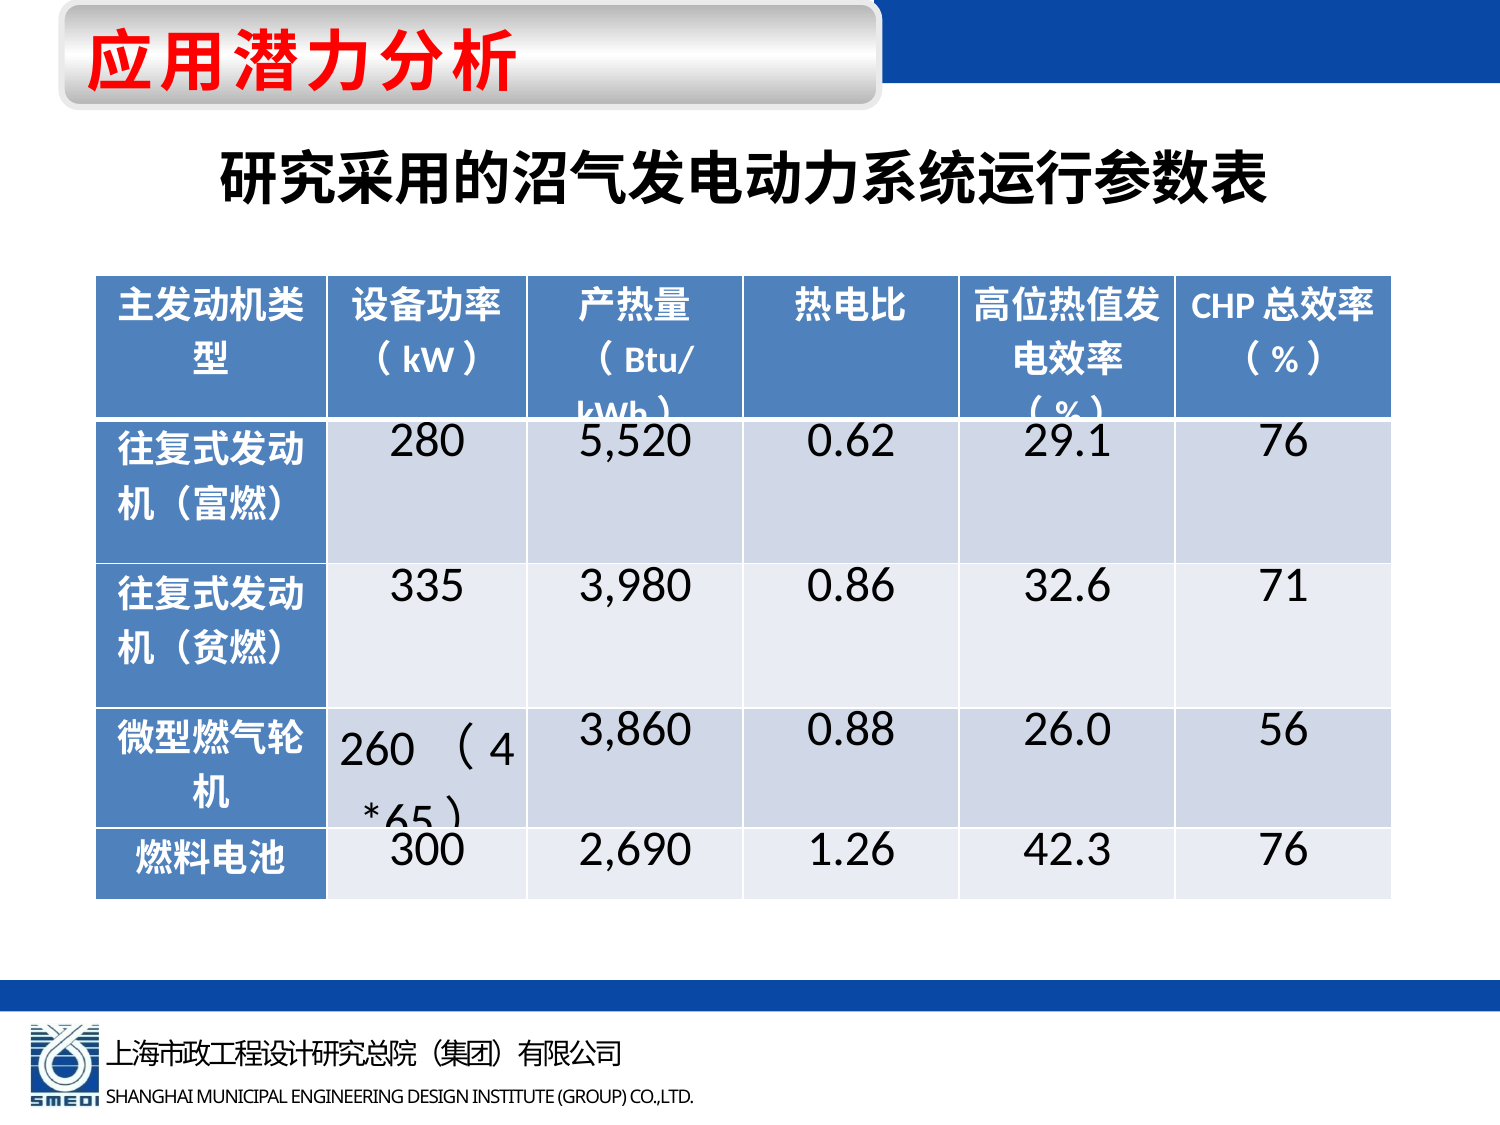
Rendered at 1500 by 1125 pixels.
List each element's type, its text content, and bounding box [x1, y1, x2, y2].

table_cell 3,980 [528, 564, 742, 707]
table_cell 5,520 [528, 422, 742, 563]
text_box 研究采用的沼气发电动力系统运行参数表 [205, 133, 1315, 219]
table_cell 280 [328, 422, 526, 563]
picture [30, 1023, 100, 1108]
table_cell 0.62 [744, 422, 958, 563]
table_cell 76 [1176, 422, 1391, 563]
table_cell 0.86 [744, 564, 958, 707]
table_cell 燃料电池 [96, 829, 326, 899]
table_cell 26.0 [960, 709, 1174, 827]
text_box 应用潜力分析 [72, 11, 896, 106]
table_header CHP总效率（%） [1176, 276, 1391, 417]
table_cell 0.88 [744, 709, 958, 827]
table_cell 29.1 [960, 422, 1174, 563]
table_cell 76 [1176, 829, 1391, 899]
table_cell 32.6 [960, 564, 1174, 707]
table_cell 2,690 [528, 829, 742, 899]
table_cell 往复式发动机（富燃） [96, 422, 326, 563]
text_box [61, 1, 877, 106]
table_cell 300 [328, 829, 526, 899]
table_cell 335 [328, 564, 526, 707]
table_cell 3,860 [528, 709, 742, 827]
table_header 热电比 [744, 276, 958, 417]
table_header 产热量 （Btu/kWh） [528, 276, 742, 417]
table_cell 56 [1176, 709, 1391, 827]
table_cell 微型燃气轮机 [96, 709, 326, 827]
table_header 主发动机类型 [96, 276, 326, 417]
table_cell 260（4*65） [328, 709, 526, 827]
table_cell 71 [1176, 564, 1391, 707]
table_cell 往复式发动机（贫燃） [96, 564, 326, 707]
table_cell 1.26 [744, 829, 958, 899]
table_header 设备功率（kW） [328, 276, 526, 417]
table_header 高位热值发电效率（%） [960, 276, 1174, 417]
table_cell 42.3 [960, 829, 1174, 899]
